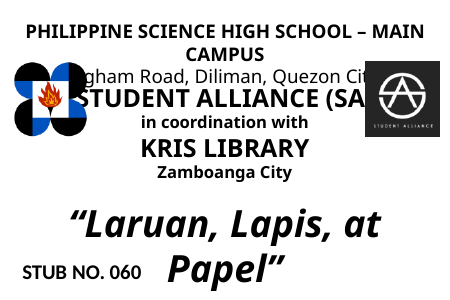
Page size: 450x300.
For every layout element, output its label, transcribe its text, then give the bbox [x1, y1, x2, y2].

text_box STUB NO. 060 [7, 251, 213, 292]
picture [12, 60, 88, 137]
text_box “Laruan, Lapis, at Papel” [0, 192, 450, 298]
text_box STUDENT ALLIANCE (SA) in coordination with KRIS LIBRARY Zamboanga City [0, 74, 450, 190]
text_box PHILIPPINE SCIENCE HIGH SCHOOL – MAIN CAMPUS Agham Road, Diliman, Quezon City [0, 12, 450, 74]
picture [364, 60, 441, 137]
